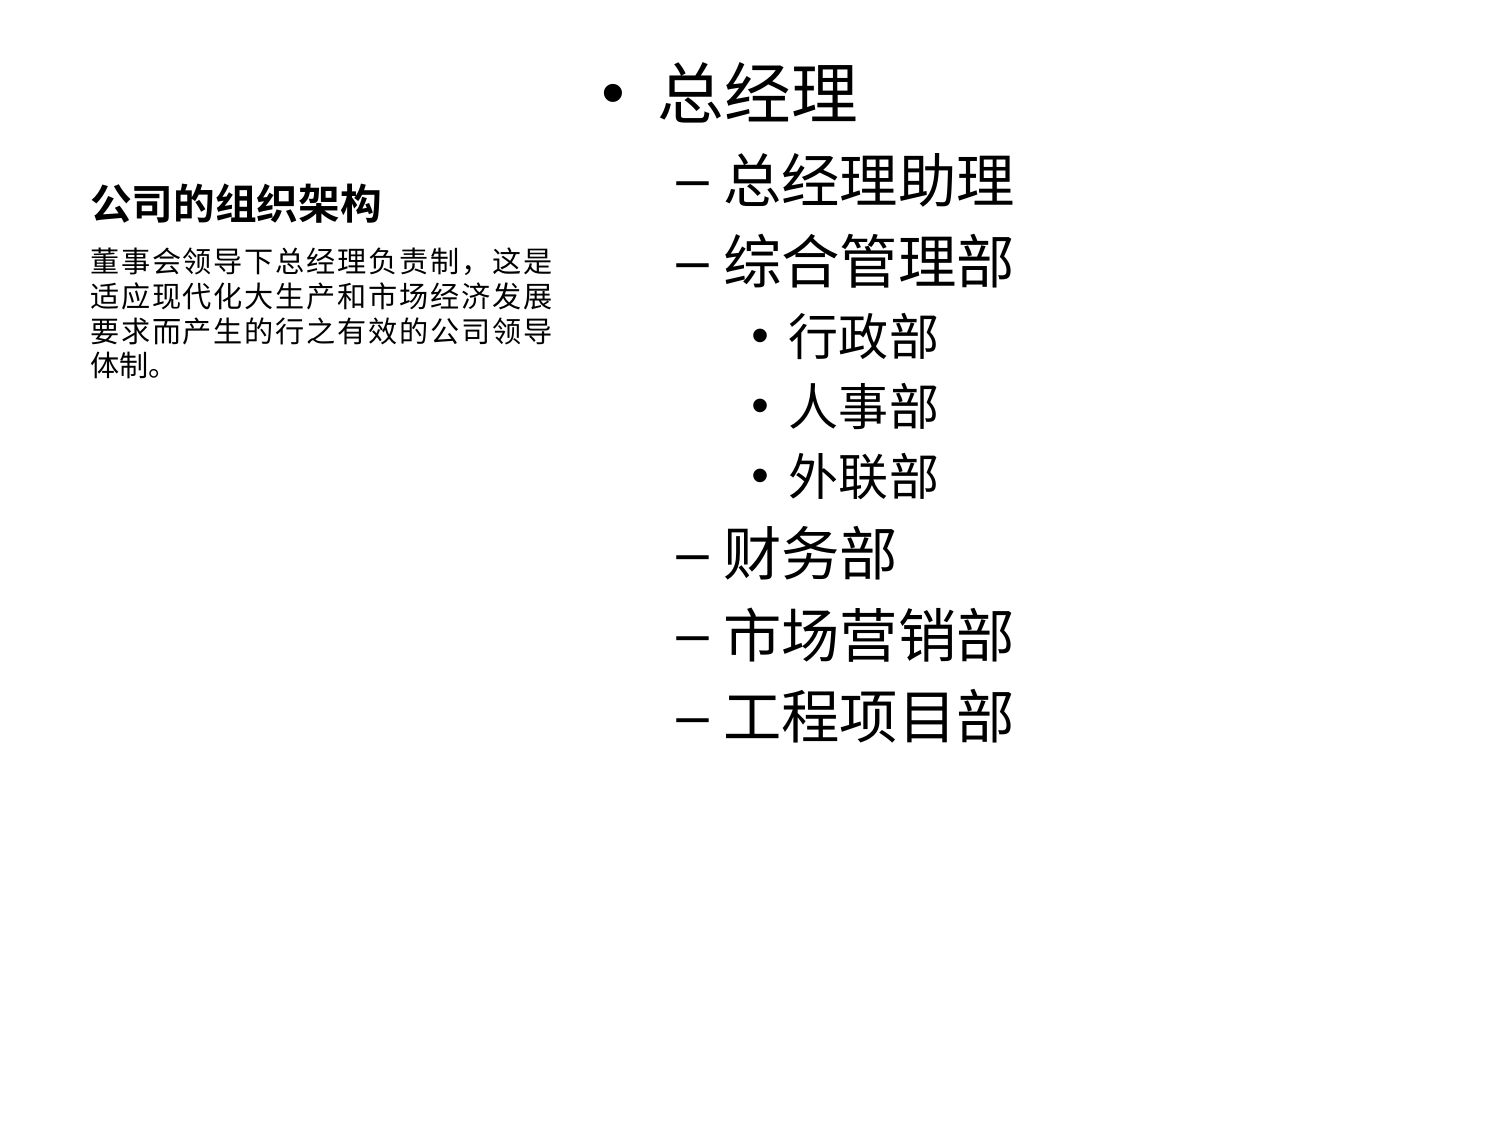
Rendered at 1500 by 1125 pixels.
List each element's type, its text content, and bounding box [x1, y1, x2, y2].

title 公司的组织架构 [75, 44, 569, 235]
list 董事会领导下总经理负责制，这是适应现代化大生产和市场经济发展要求而产生的行之有效的公司领导体制。 [75, 235, 569, 1005]
list 总经理 总经理助理 综合管理部 行政部 人事部 外联部 财务部 市场营销部 工程项目部 [586, 44, 1425, 1005]
